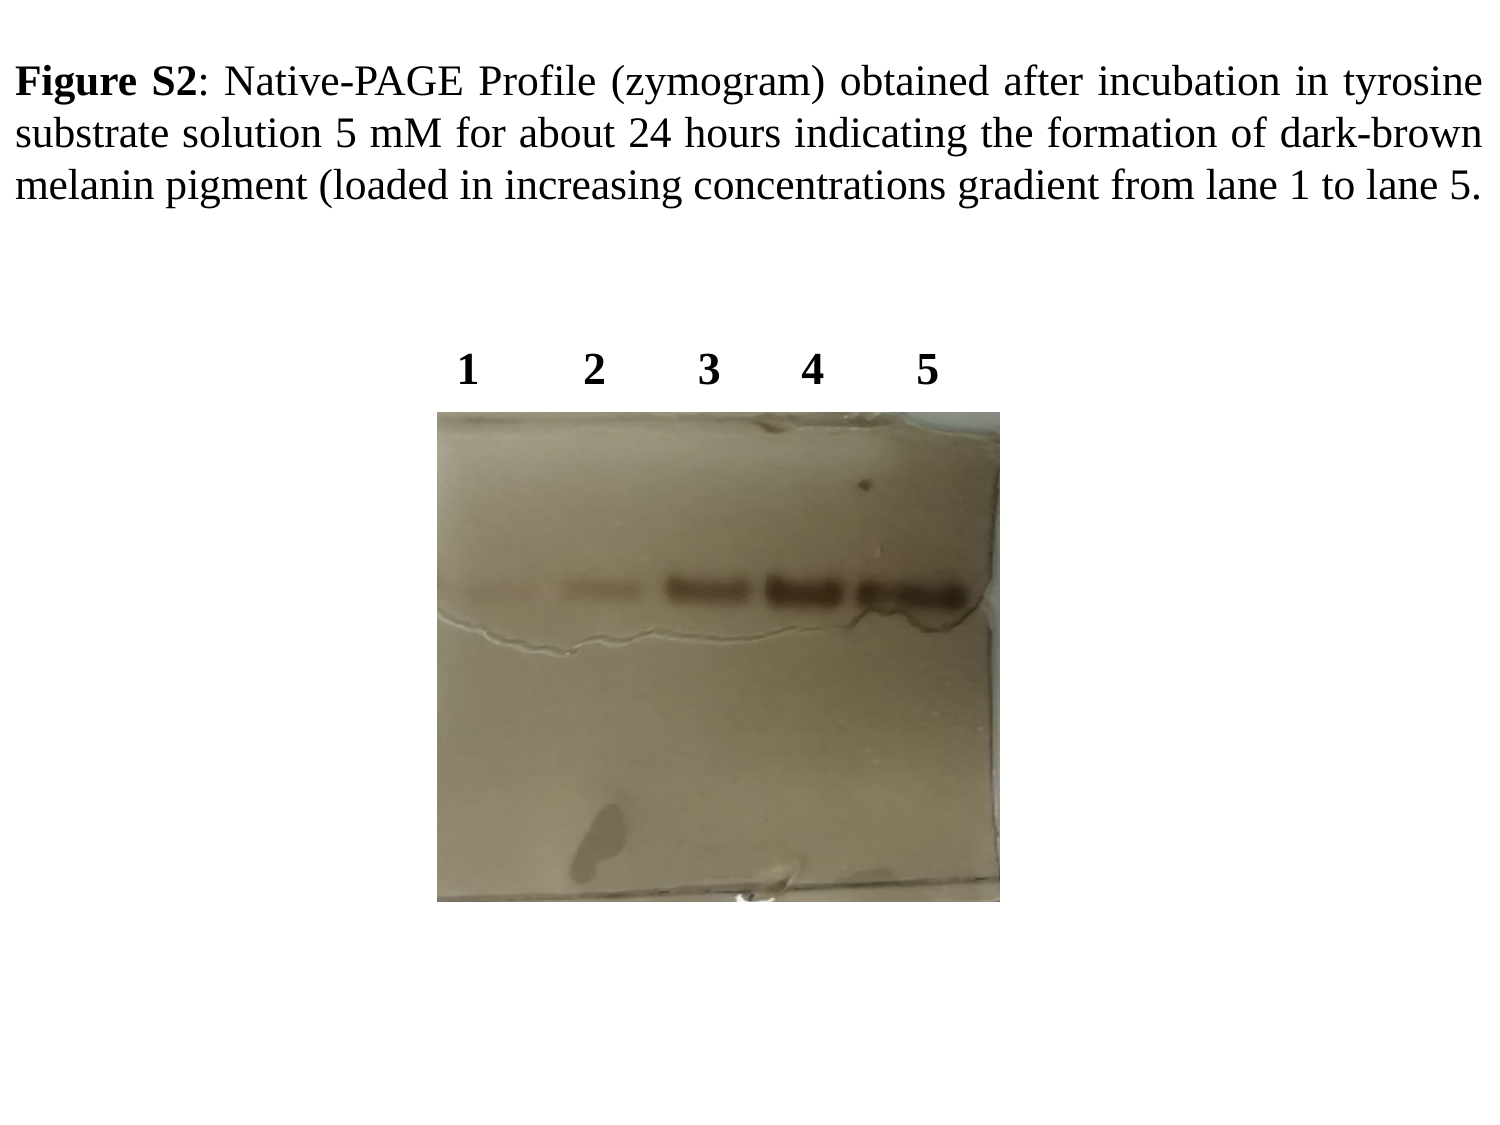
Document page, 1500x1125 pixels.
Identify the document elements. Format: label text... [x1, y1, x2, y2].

picture [437, 412, 1000, 902]
title Figure S2: Native-PAGE Profile (zymogram) obtained after incubation in tyrosine substrate solution 5 mM for about 24 hours indicating the formation of dark-brown melanin pigment (loaded in increasing concentrations gradient from lane 1 to lane 5. [0, 24, 1500, 235]
text_box 1 2 3 4 5 [441, 331, 1063, 402]
